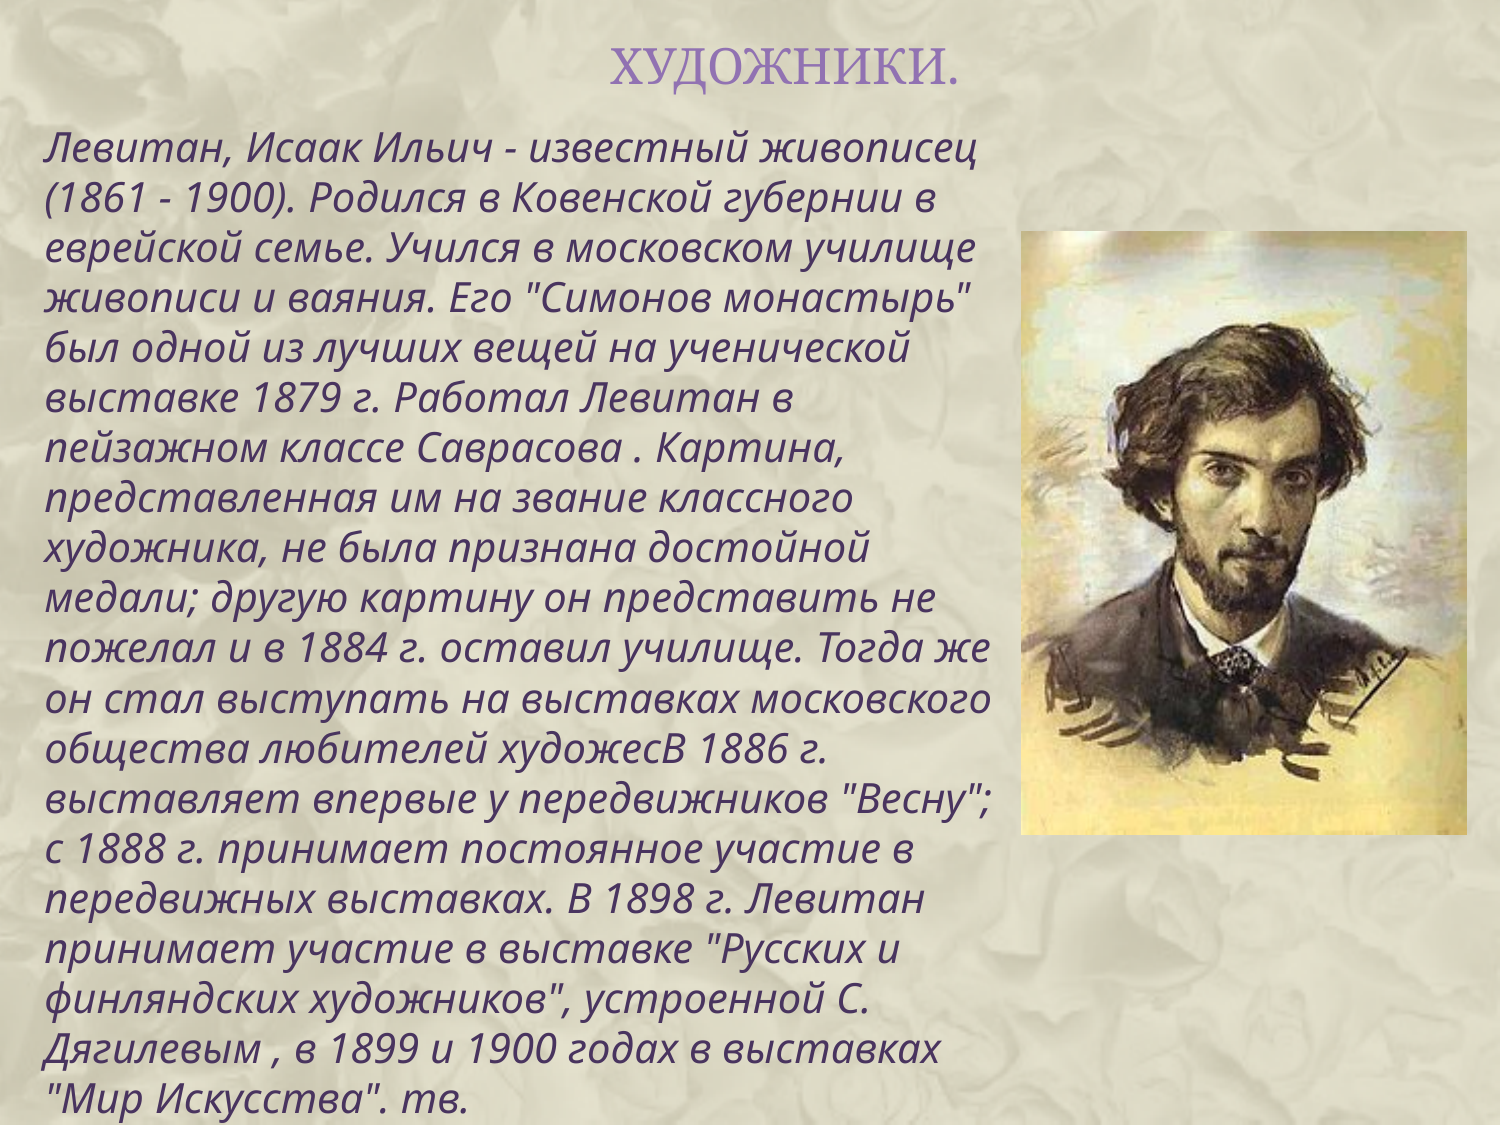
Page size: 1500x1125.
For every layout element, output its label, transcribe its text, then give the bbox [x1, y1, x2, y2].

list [1021, 231, 1467, 835]
title Художники. [537, 0, 1034, 102]
list Левитан, Исаак Ильич - известный живописец (1861 - 1900). Родился в Ковенской губернии в еврейской семье. Учился в московском училище живописи и ваяния. Его "Симонов монастырь" был одной из лучших вещей на ученической выставке 1879 г. Работал Левитан в пейзажном классе Саврасова . Картина, представленная им на звание классного художника, не была признана достойной медали; другую картину он представить не пожелал и в 1884 г. оставил училище. Тогда же он стал выступать на выставках московского общества любителей художесВ 1886 г. выставляет впервые у передвижников "Весну"; с 1888 г. принимает постоянное участие в передвижных выставках. В 1898 г. Левитан принимает участие в выставке "Русских и финляндских художников", устроенной С. Дягилевым , в 1899 и 1900 годах в выставках "Мир Искусства". тв. [29, 113, 1034, 1094]
